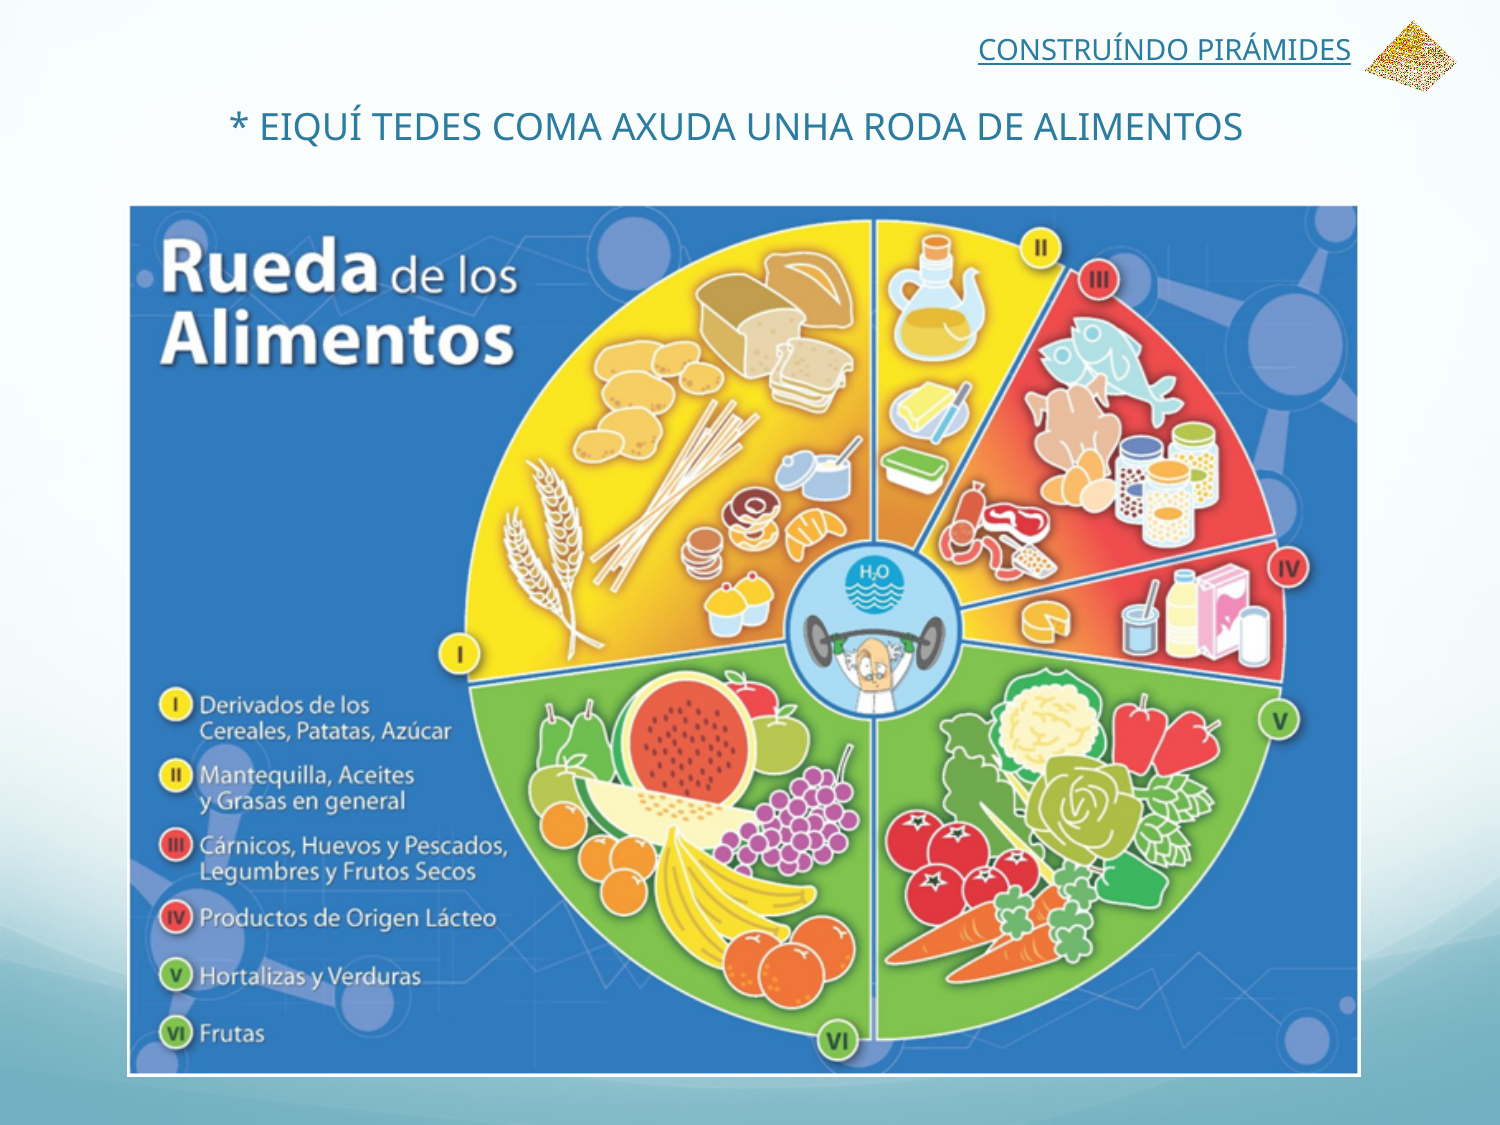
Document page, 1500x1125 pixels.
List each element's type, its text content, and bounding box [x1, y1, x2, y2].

list * EIQUÍ TEDES COMA AXUDA UNHA RODA DE ALIMENTOS [76, 95, 1396, 167]
text_box CONSTRUÍNDO PIRÁMIDES [963, 24, 1353, 74]
picture [126, 202, 1362, 1078]
picture [1360, 17, 1463, 97]
